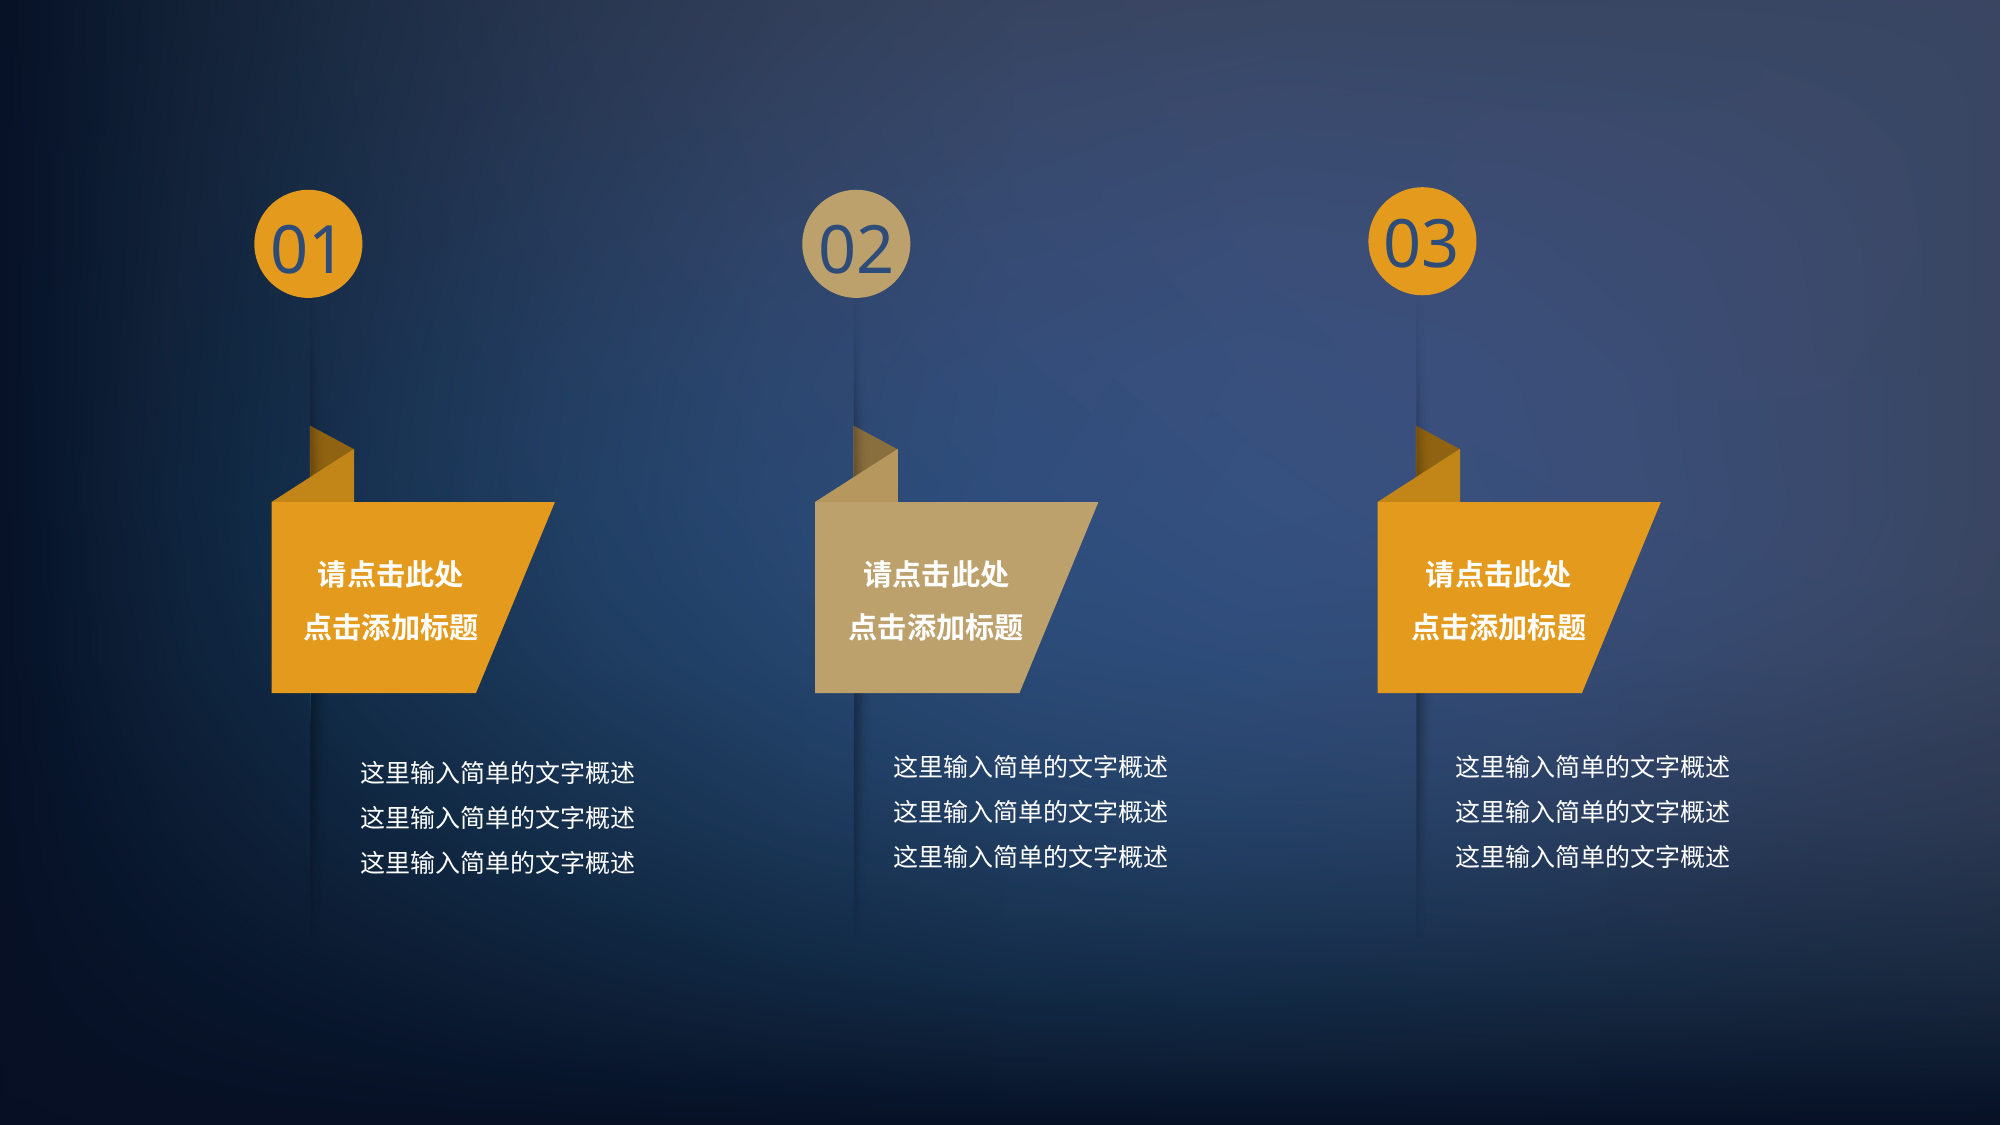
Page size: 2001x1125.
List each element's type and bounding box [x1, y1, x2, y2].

text_box [254, 189, 363, 299]
picture [0, 0, 2000, 1125]
text_box [1368, 186, 1477, 296]
text_box [801, 189, 911, 299]
